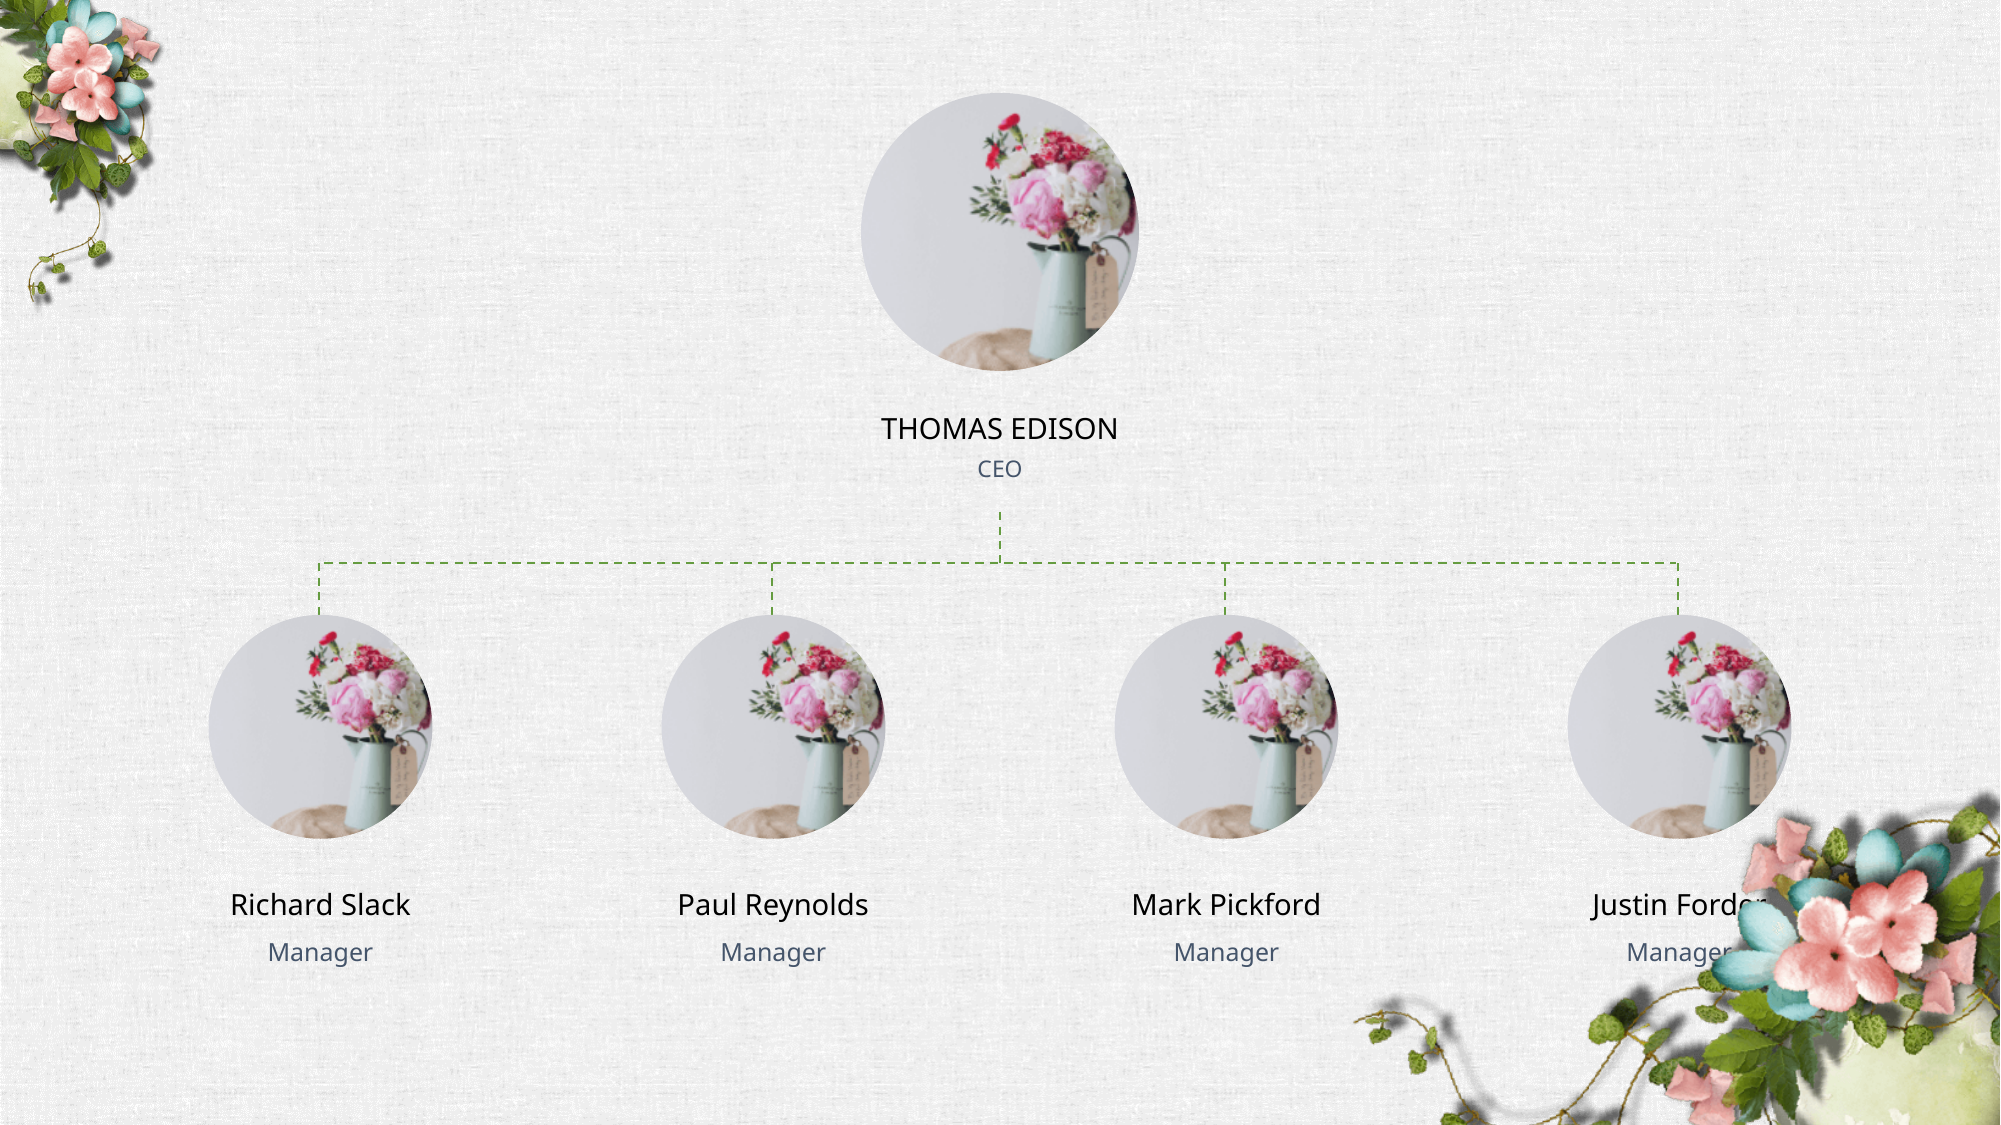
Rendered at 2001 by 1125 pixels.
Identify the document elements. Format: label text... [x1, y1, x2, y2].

text_box CEO [852, 441, 1148, 490]
text_box Richard Slack [168, 871, 473, 929]
picture [0, 0, 2001, 1125]
text_box Manager [1079, 923, 1310, 974]
text_box Mark Pickford [1074, 871, 1300, 929]
text_box THOMAS EDISON [798, 395, 1202, 453]
text_box Manager [173, 923, 468, 974]
text_box Paul Reynolds [621, 871, 926, 929]
text_box Manager [626, 923, 921, 974]
